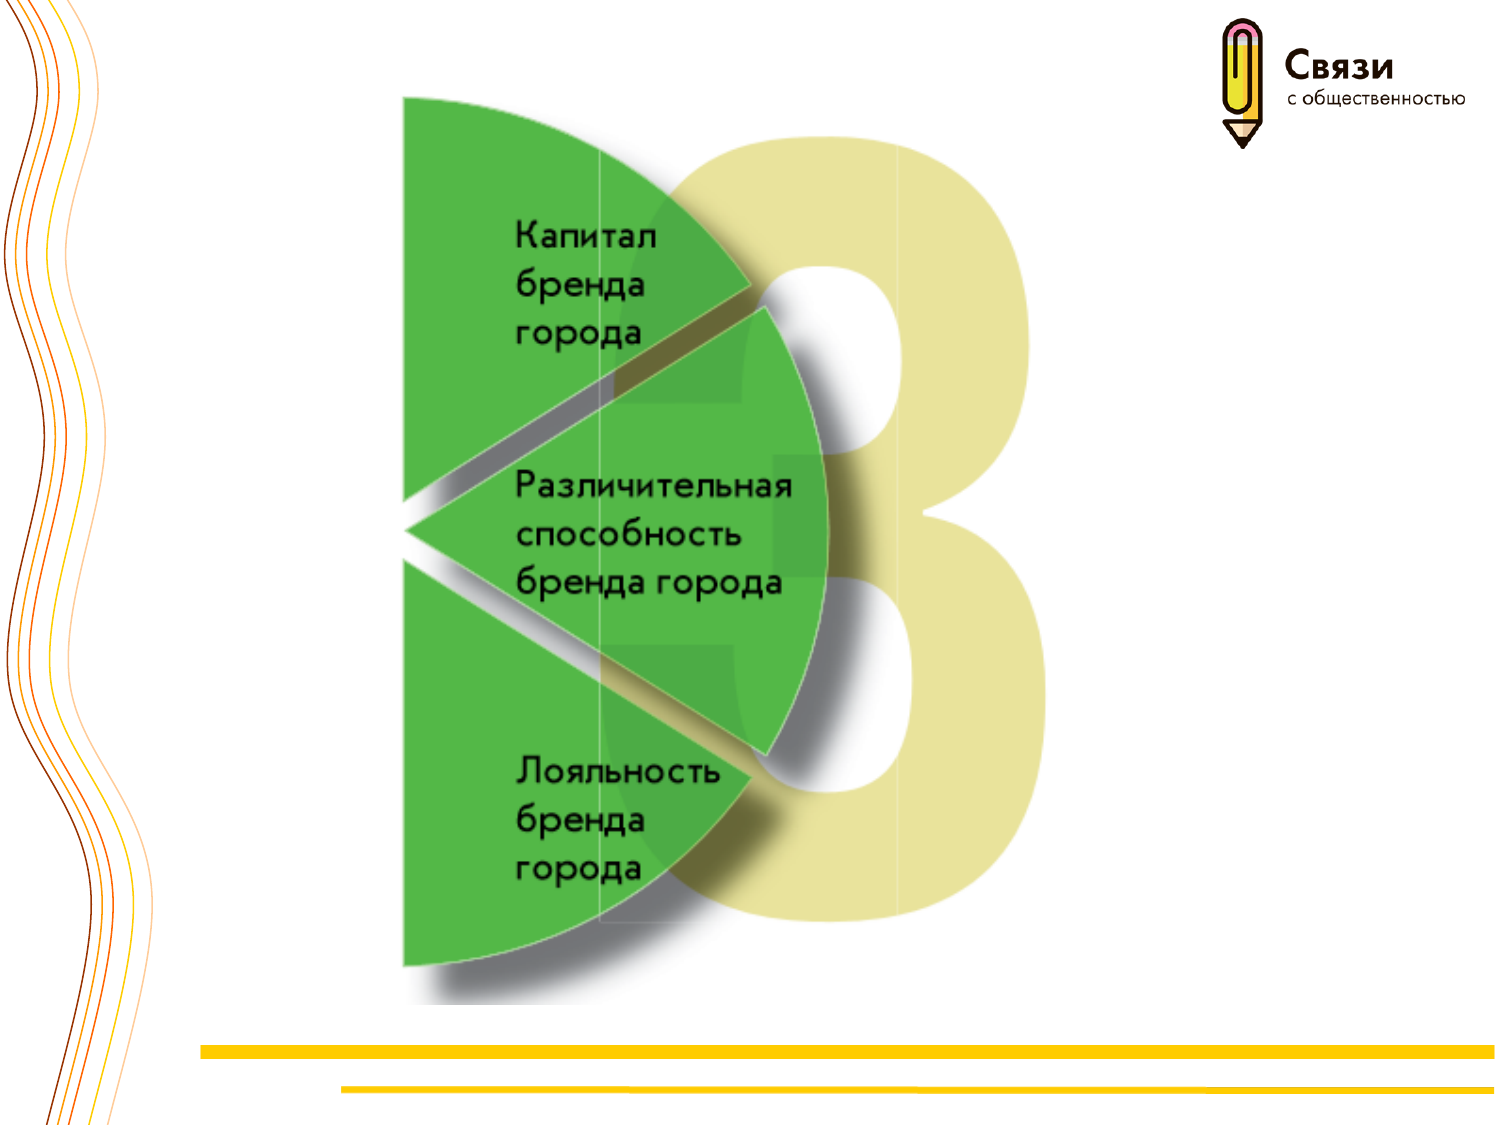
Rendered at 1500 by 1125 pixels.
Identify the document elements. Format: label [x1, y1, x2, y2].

text_box [4, 0, 207, 1125]
picture [199, 1045, 1495, 1059]
picture [339, 1086, 1495, 1095]
list [277, 69, 1123, 1006]
picture [1222, 18, 1472, 150]
